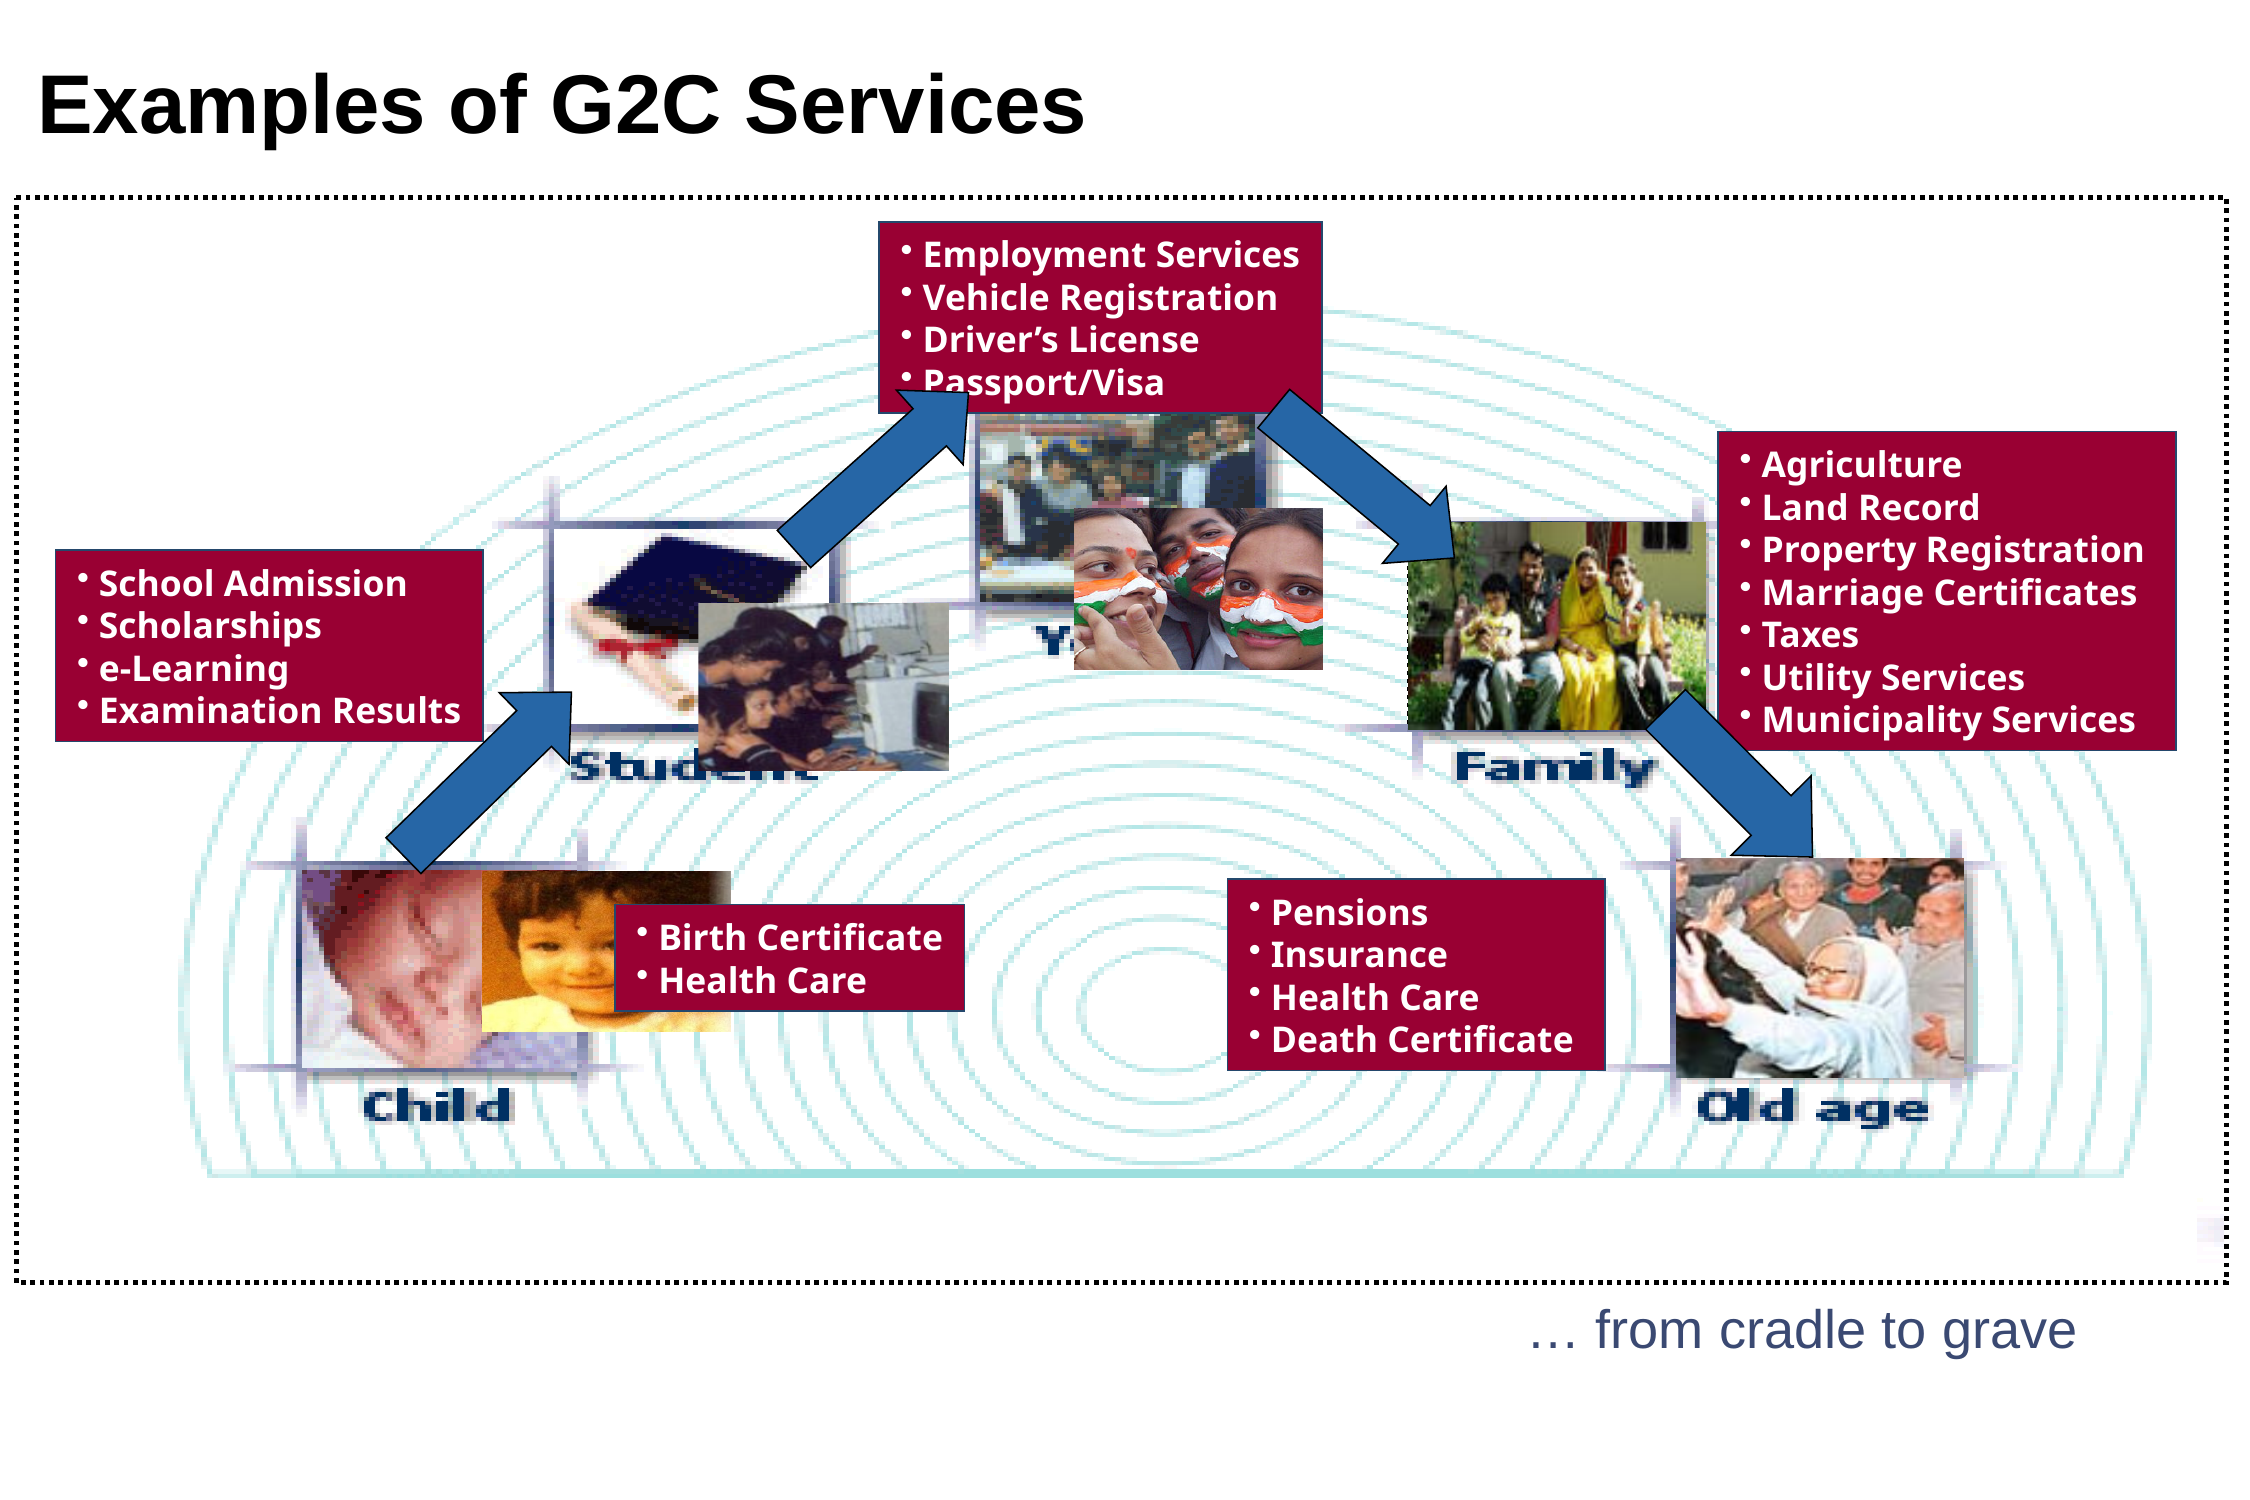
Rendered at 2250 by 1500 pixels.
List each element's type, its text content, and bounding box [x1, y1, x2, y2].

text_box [1408, 521, 1706, 730]
title Examples of G2C Services [37, 50, 2205, 196]
picture [18, 199, 2225, 1281]
text_box … from cradle to grave [1162, 1292, 2100, 1370]
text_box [482, 871, 731, 1032]
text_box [1676, 858, 1964, 1078]
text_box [1074, 508, 1323, 670]
